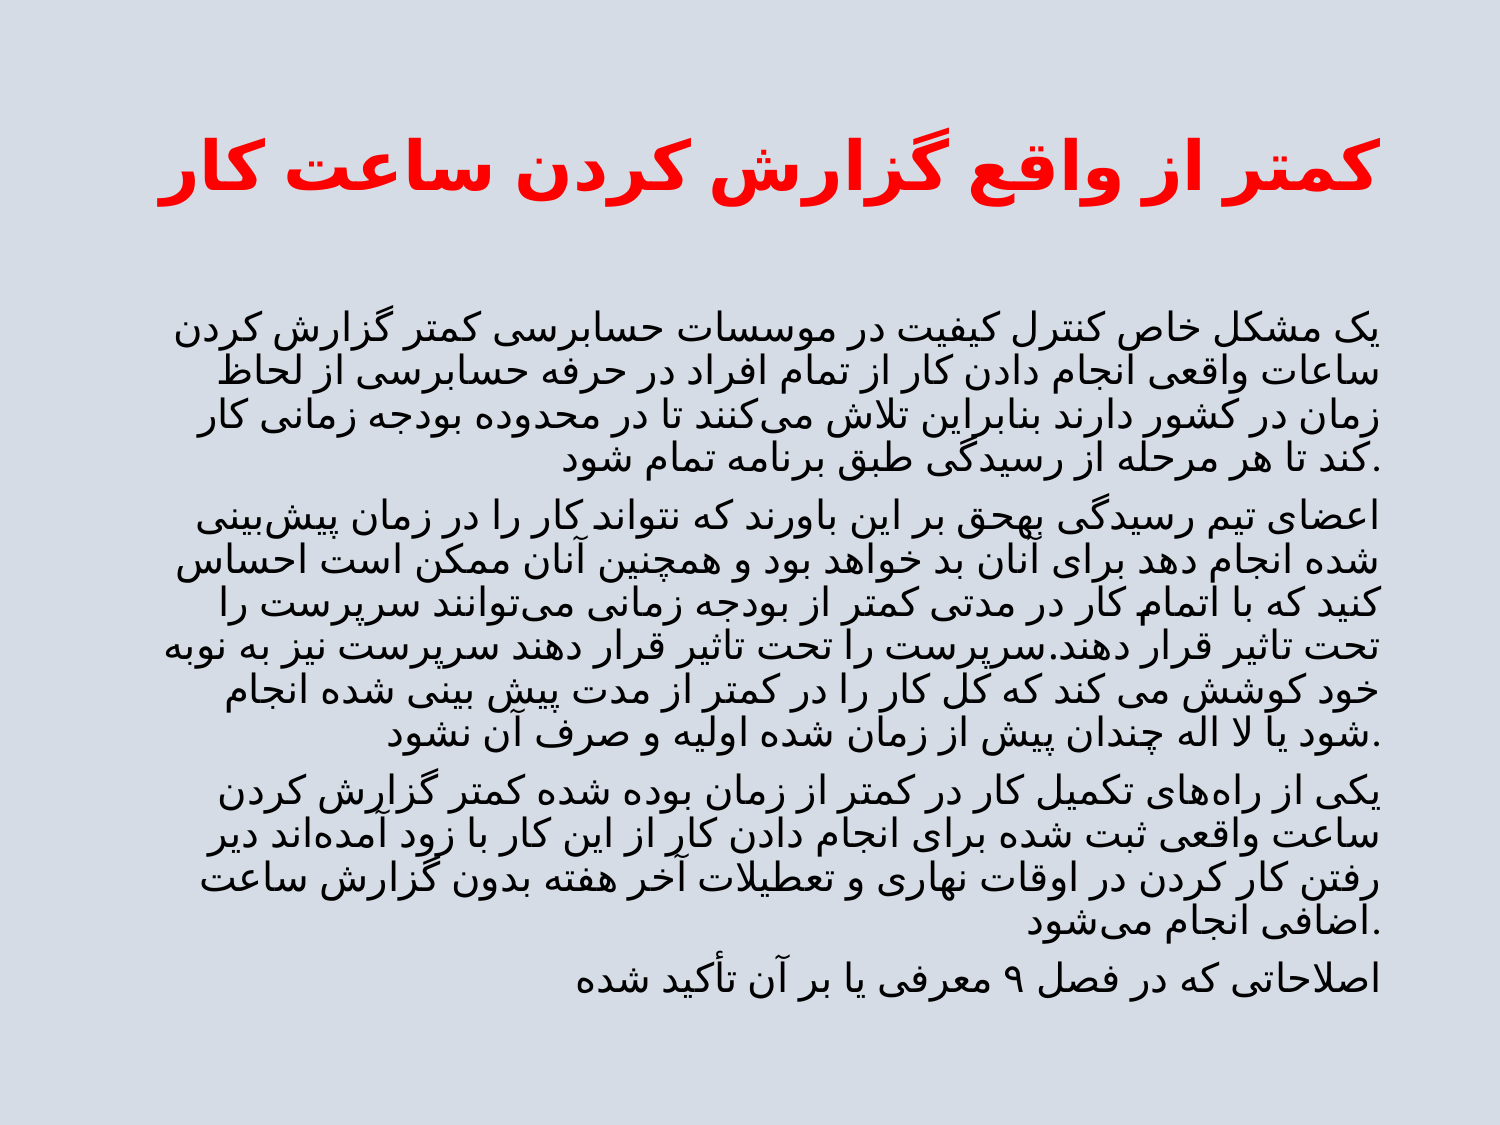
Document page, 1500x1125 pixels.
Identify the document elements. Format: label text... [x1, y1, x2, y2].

list یک مشکل خاص کنترل کیفیت در موسسات حسابرسی کمتر گزارش کردن ساعات واقعی انجام دادن کار از تمام افراد در حرفه حسابرسی از لحاظ زمان در کشور دارند بنابراین تلاش می‌کنند تا در محدوده بودجه زمانی کار کند تا هر مرحله از رسیدگی طبق برنامه تمام شود. اعضای تیم رسیدگی بهحق بر این باورند که نتواند کار را در زمان پیش‌بینی شده انجام دهد برای آنان بد خواهد بود و همچنین آنان ممکن است احساس کنید که با اتمام کار در مدتی کمتر از بودجه زمانی می‌توانند سرپرست را تحت تاثیر قرار دهند.سرپرست را تحت تاثیر قرار دهند سرپرست نیز به نوبه خود کوشش می کند که کل کار را در کمتر از مدت پیش بینی شده انجام شود یا لا اله چندان پیش از زمان شده اولیه و صرف آن نشود. یکی از راه‌های تکمیل کار در کمتر از زمان بوده شده کمتر گزارش کردن ساعت واقعی ثبت شده برای انجام دادن کار از این کار با زود آمده‌اند دیر رفتن کار کردن در اوقات نهاری و تعطیلات آخر هفته بدون گزارش ساعت اضافی انجام می‌شود. اصلاحاتی که در فصل ۹ معرفی یا بر آن تأکید شده [103, 299, 1397, 1014]
title کمتر از واقع گزارش کردن ساعت کار [103, 59, 1397, 278]
